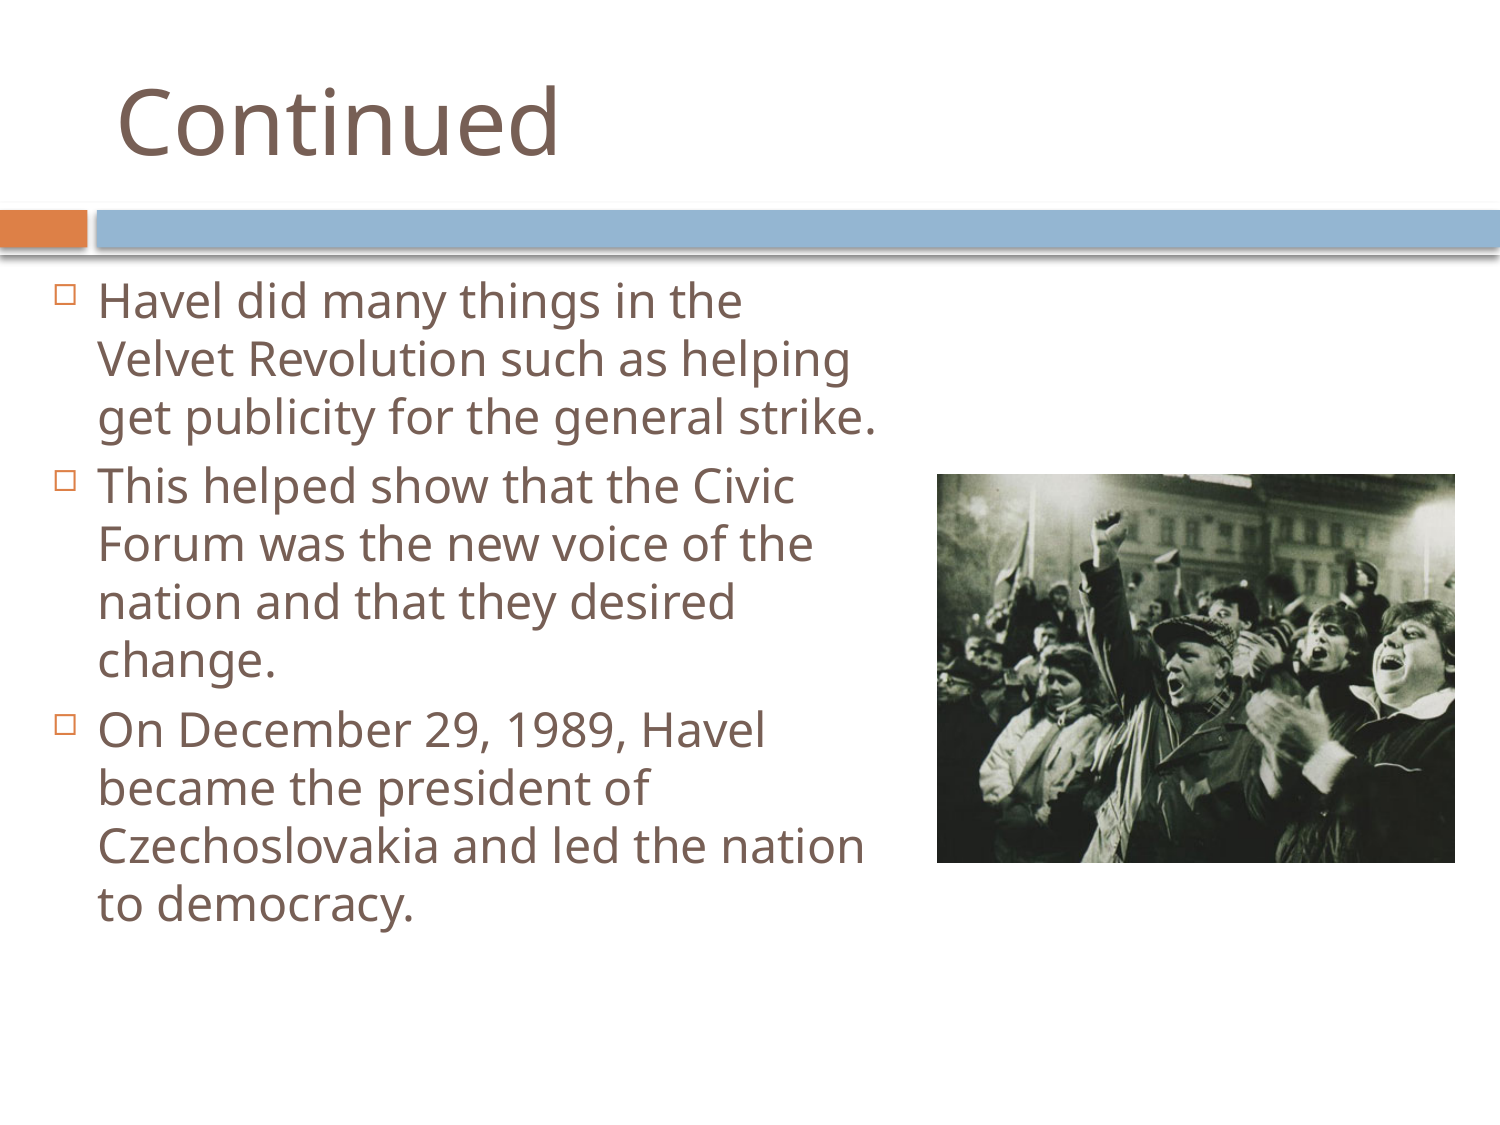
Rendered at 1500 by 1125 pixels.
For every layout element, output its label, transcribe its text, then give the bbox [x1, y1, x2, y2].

list Havel did many things in the Velvet Revolution such as helping get publicity for the general strike. This helped show that the Civic Forum was the new voice of the nation and that they desired change. On December 29, 1989, Havel became the president of Czechoslovakia and led the nation to democracy. [37, 262, 900, 1000]
title Continued [100, 37, 1438, 200]
picture [937, 474, 1455, 863]
